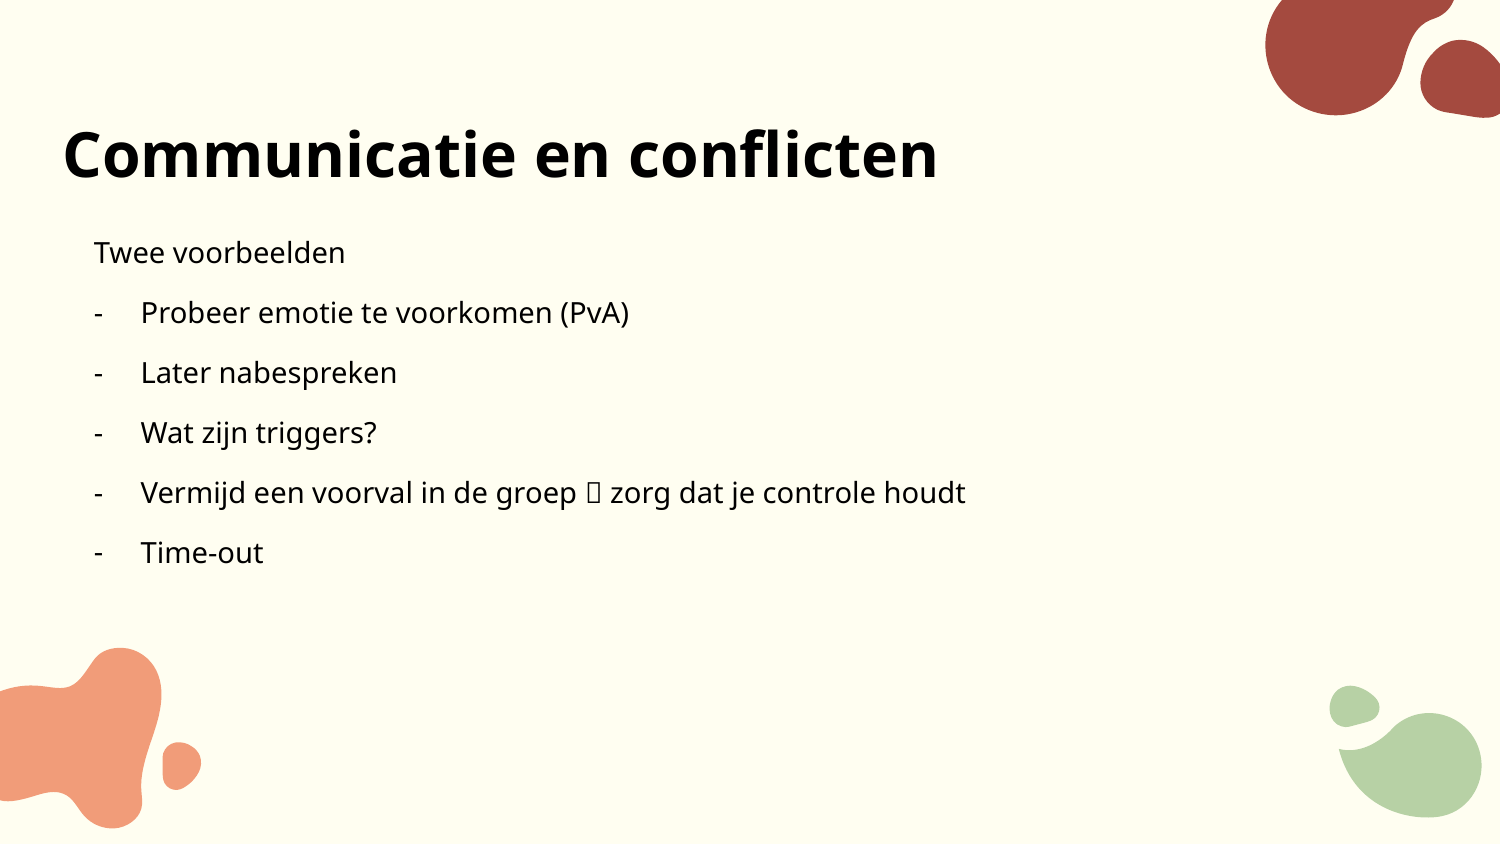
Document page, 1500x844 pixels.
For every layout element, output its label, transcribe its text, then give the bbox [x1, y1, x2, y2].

title Communicatie en conflicten [47, 99, 1308, 194]
list Twee voorbeelden Probeer emotie te voorkomen (PvA) Later nabespreken Wat zijn triggers? Vermijd een voorval in de groep  zorg dat je controle houdt Time-out [78, 219, 1418, 649]
